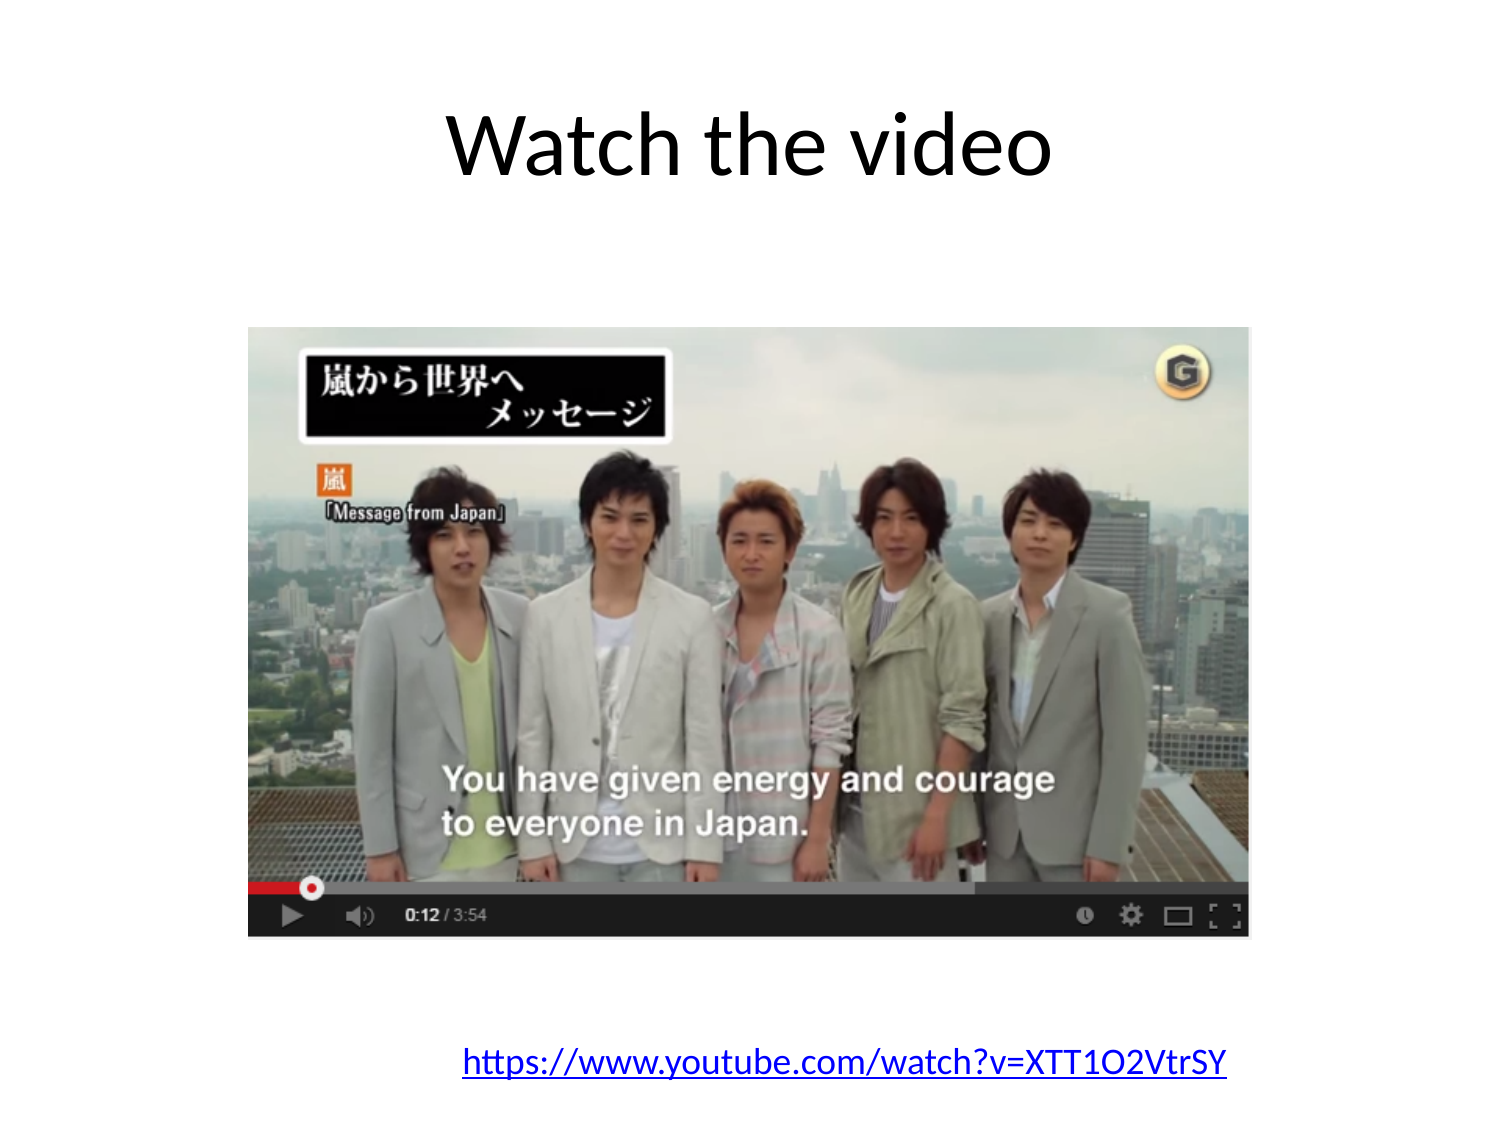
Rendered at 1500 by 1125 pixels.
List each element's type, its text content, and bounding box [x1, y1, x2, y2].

title Watch the video [75, 45, 1425, 233]
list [248, 327, 1252, 941]
text_box https://www.youtube.com/watch?v=XTT1O2VtrSY [447, 1029, 1242, 1090]
